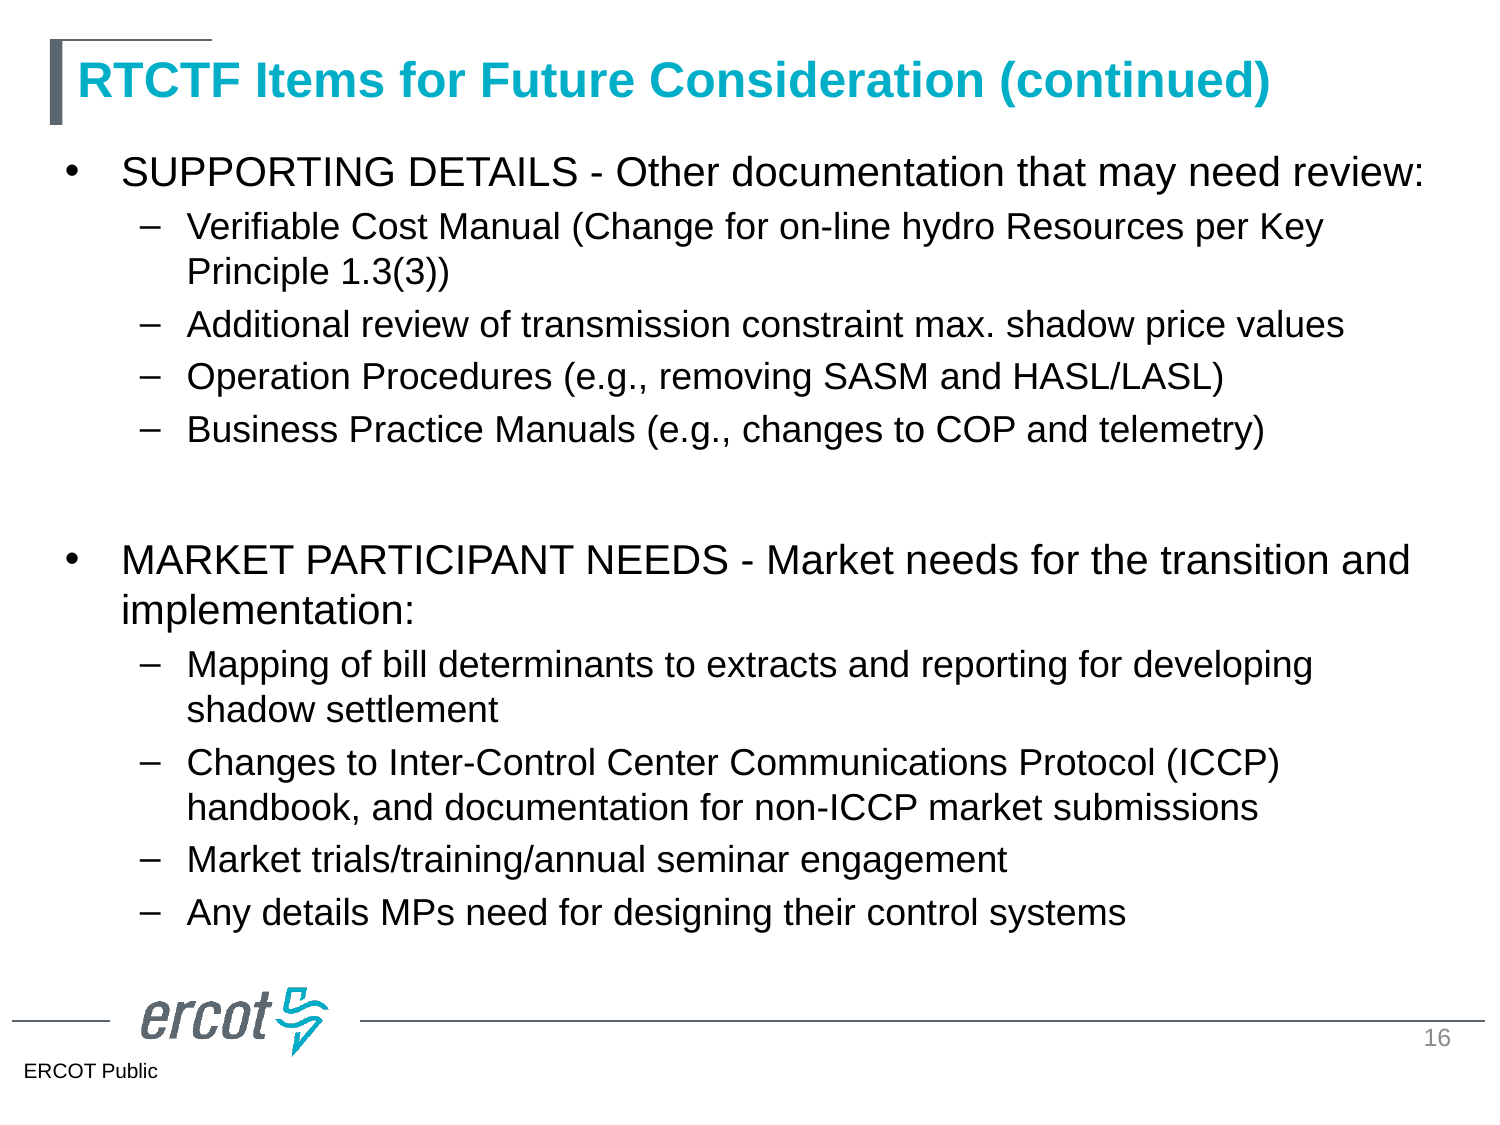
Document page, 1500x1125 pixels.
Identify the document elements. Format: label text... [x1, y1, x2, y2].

list SUPPORTING DETAILS - Other documentation that may need review: Verifiable Cost Manual (Change for on-line hydro Resources per Key Principle 1.3(3)) Additional review of transmission constraint max. shadow price values Operation Procedures (e.g., removing SASM and HASL/LASL) Business Practice Manuals (e.g., changes to COP and telemetry) MARKET PARTICIPANT NEEDS - Market needs for the transition and implementation: Mapping of bill determinants to extracts and reporting for developing shadow settlement Changes to Inter-Control Center Communications Protocol (ICCP) handbook, and documentation for non-ICCP market submissions Market trials/training/annual seminar engagement Any details MPs need for designing their control systems [50, 137, 1450, 967]
title RTCTF Items for Future Consideration (continued) [62, 39, 1488, 125]
picture [137, 983, 332, 1059]
slide_number 16 [1387, 1012, 1488, 1062]
